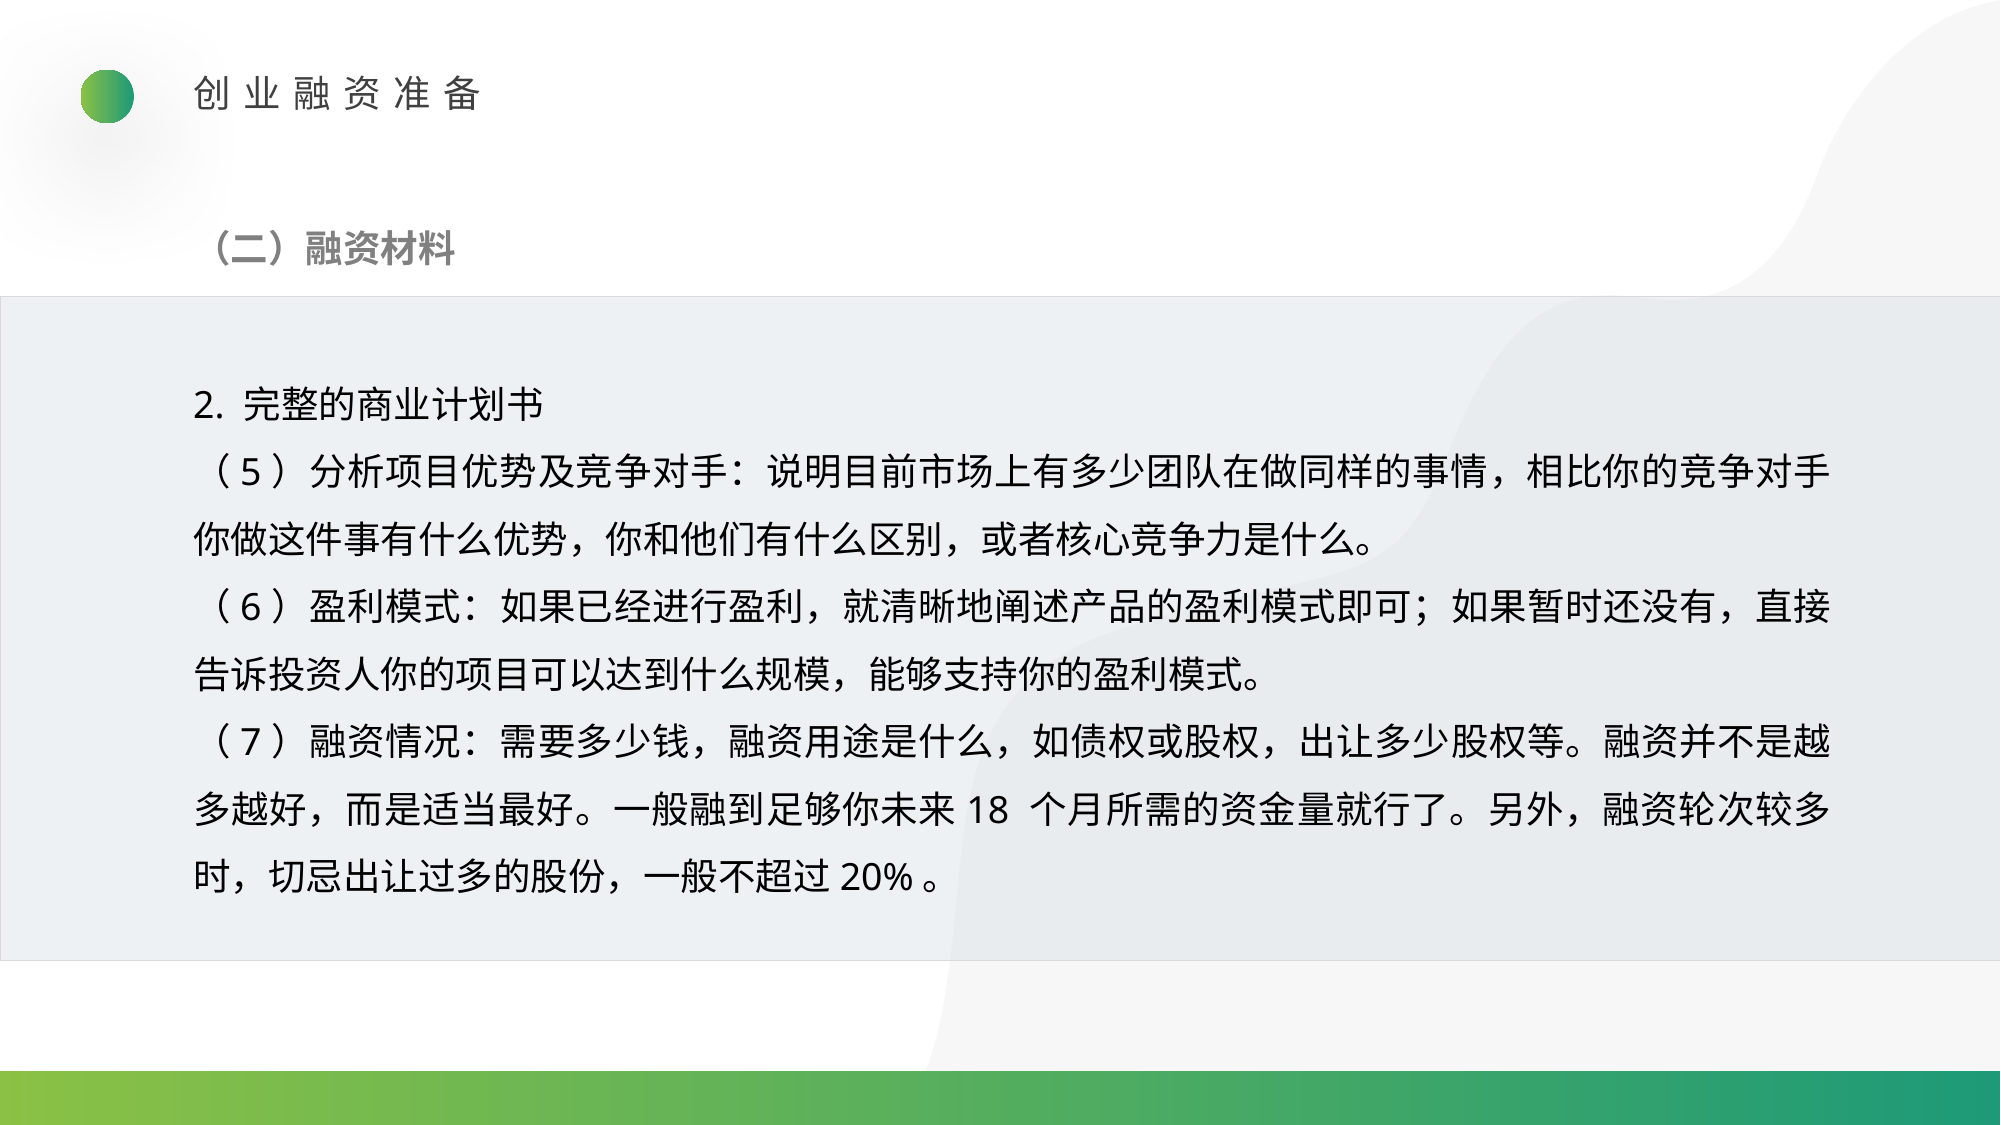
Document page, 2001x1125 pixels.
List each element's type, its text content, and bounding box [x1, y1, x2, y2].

text_box 创业融资准备 [178, 62, 965, 123]
text_box （二）融资材料 [178, 217, 983, 278]
text_box 2. 完整的商业计划书 （5）分析项目优势及竞争对手：说明目前市场上有多少团队在做同样的事情，相比你的竞争对手你做这件事有什么优势，你和他们有什么区别，或者核心竞争力是什么。 （6）盈利模式：如果已经进行盈利，就清晰地阐述产品的盈利模式即可；如果暂时还没有，直接告诉投资人你的项目可以达到什么规模，能够支持你的盈利模式。 （7）融资情况：需要多少钱，融资用途是什么，如债权或股权，出让多少股权等。融资并不是越多越好，而是适当最好。一般融到足够你未来18 个月所需的资金量就行了。另外，融资轮次较多时，切忌出让过多的股份，一般不超过20%。 [178, 350, 1846, 906]
text_box [0, 295, 2000, 961]
